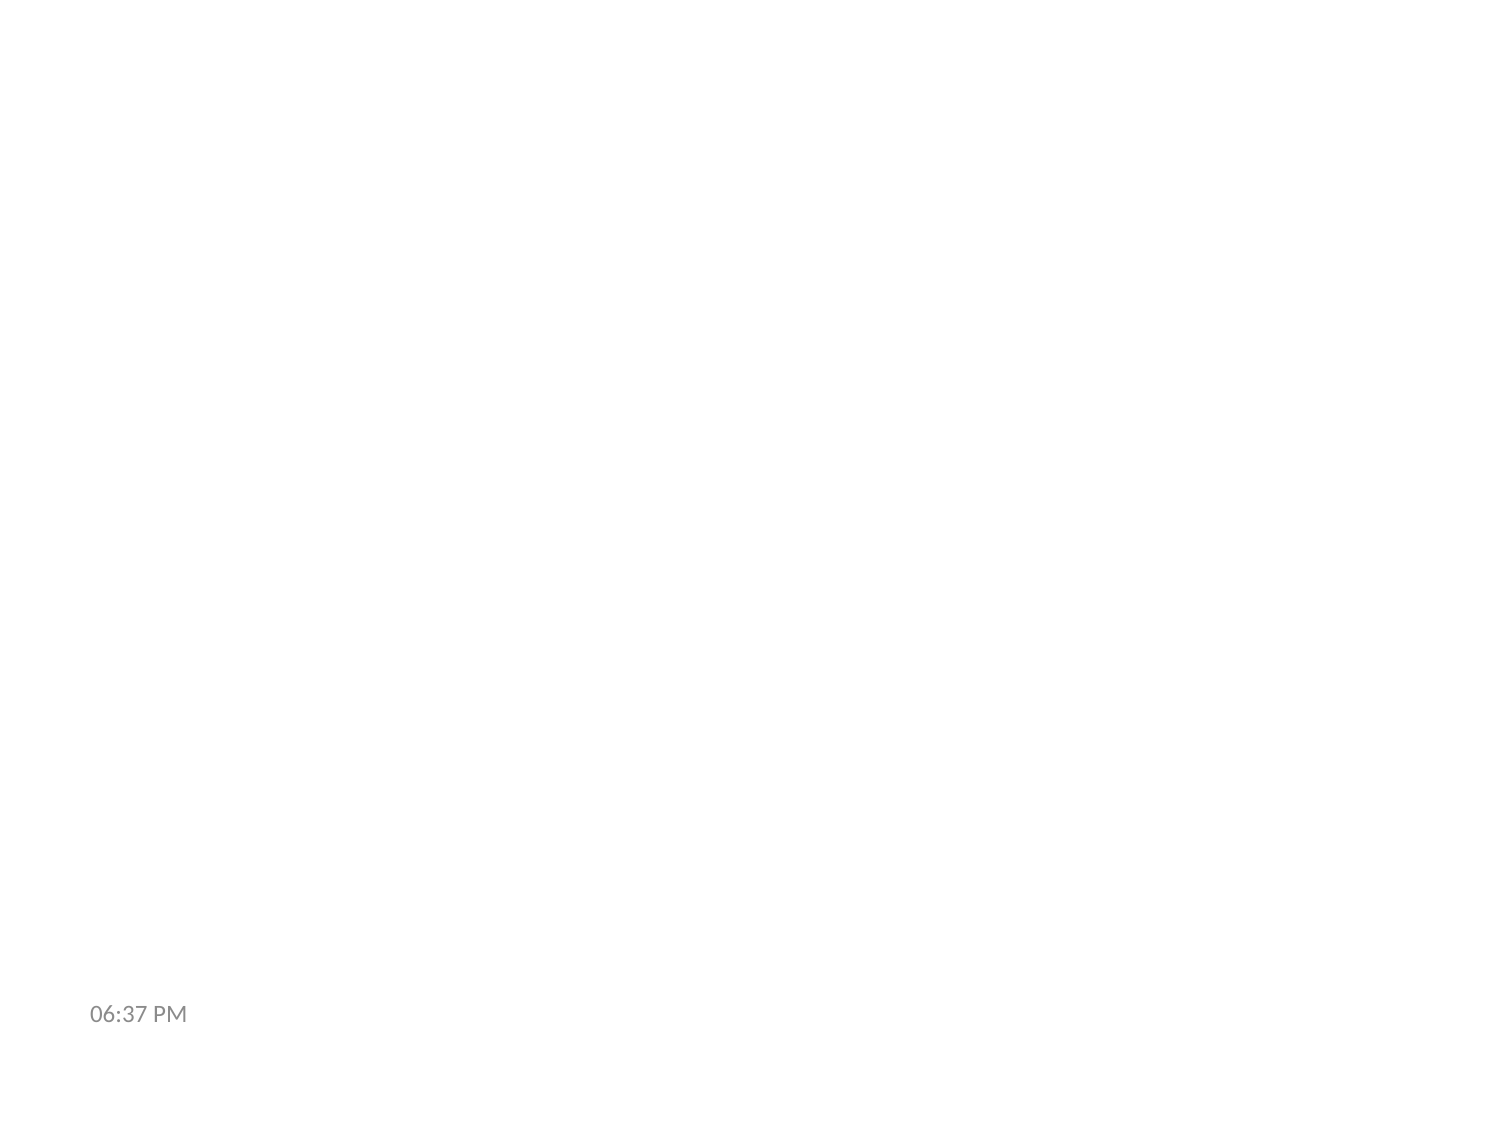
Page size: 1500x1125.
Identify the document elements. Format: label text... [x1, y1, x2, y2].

text_box 3:35 PM [75, 982, 425, 1043]
